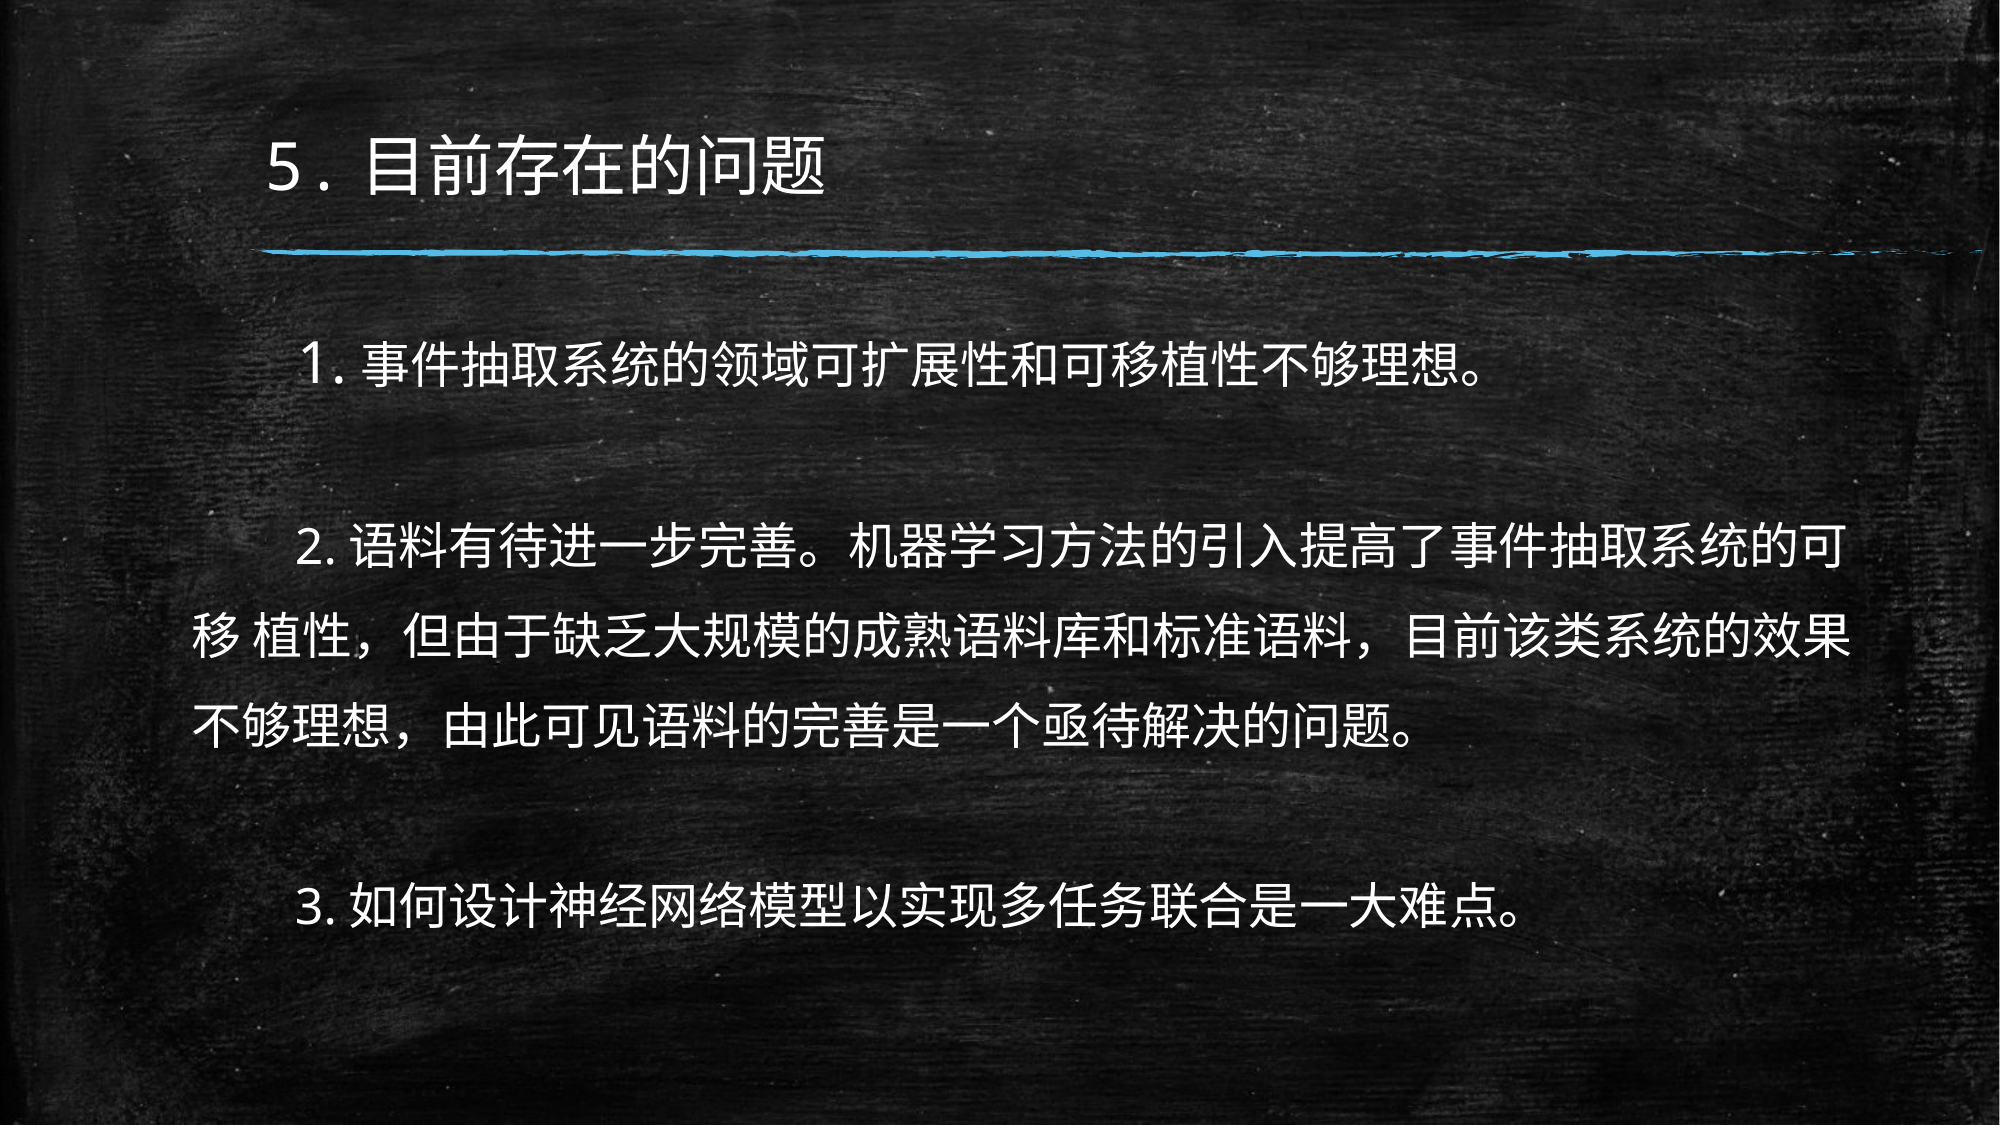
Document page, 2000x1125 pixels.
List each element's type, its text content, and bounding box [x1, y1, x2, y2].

title 5.目前存在的问题 [249, 45, 1750, 213]
text_box 1.事件抽取系统的领域可扩展性和可移植性不够理想。 2.语料有待进一步完善。机器学习方法的引入提高了事件抽取系统的可移 植性，但由于缺乏大规模的成熟语料库和标准语料，目前该类系统的效果不够理想，由此可见语料的完善是一个亟待解决的问题。 3.如何设计神经网络模型以实现多任务联合是一大难点。 [176, 282, 1910, 943]
